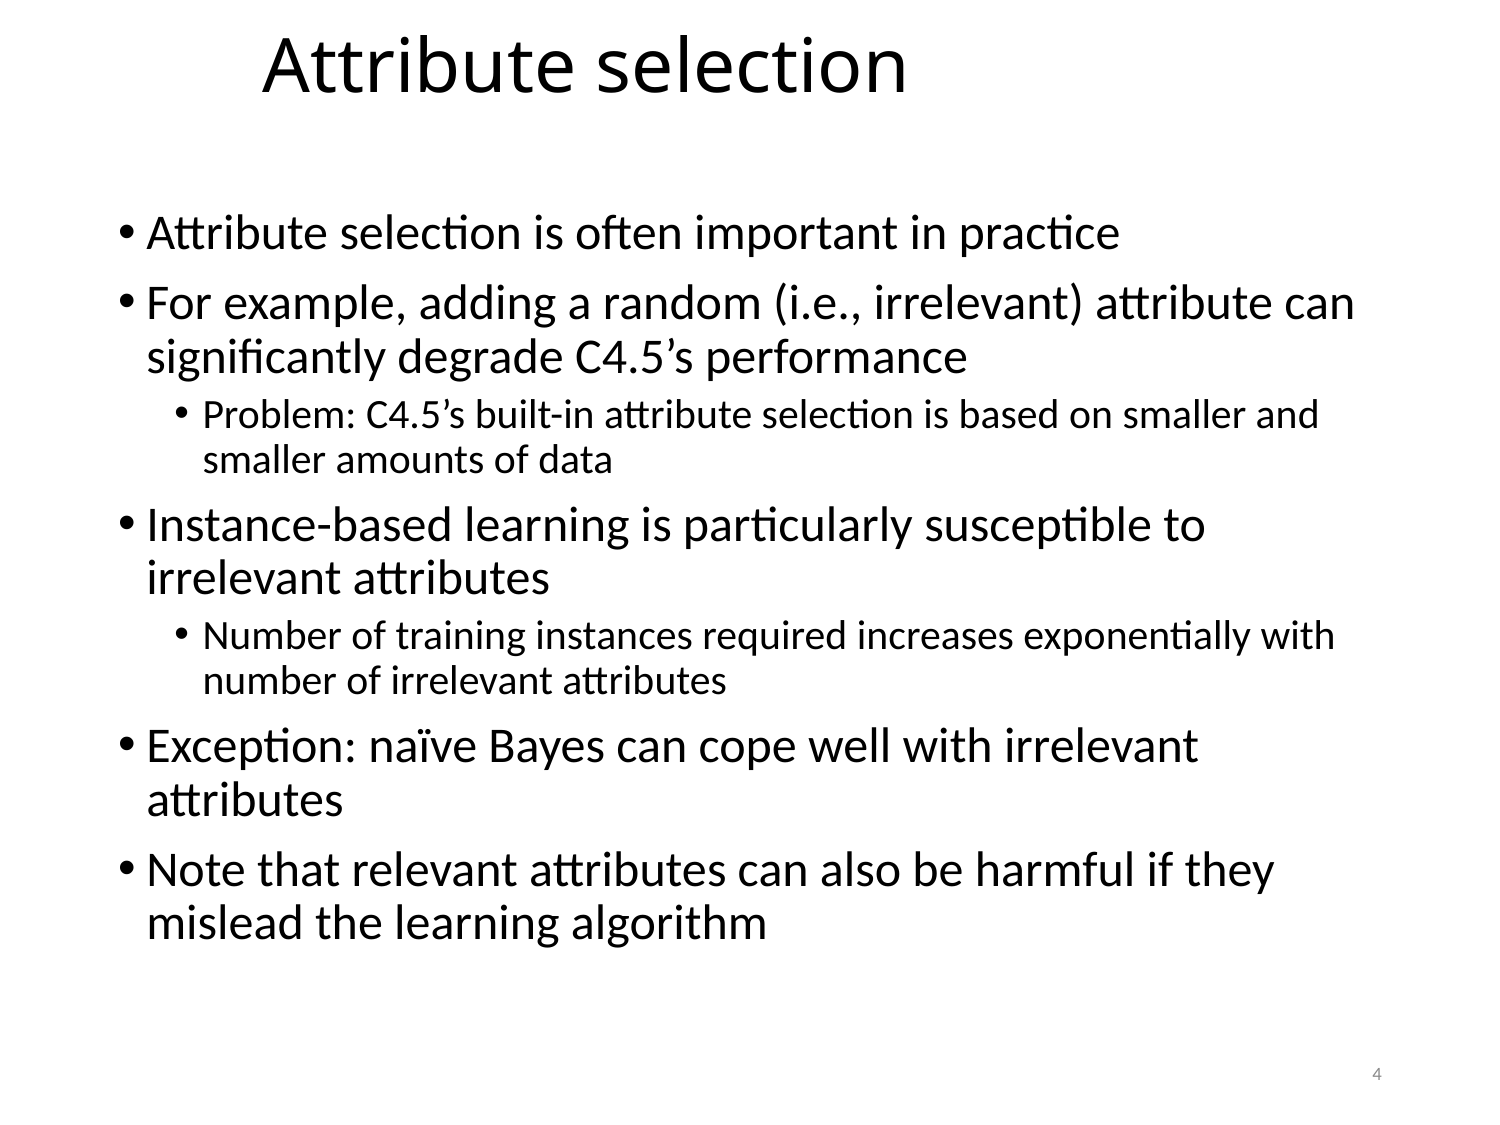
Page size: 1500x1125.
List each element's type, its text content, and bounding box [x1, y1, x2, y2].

list Attribute selection is often important in practice For example, adding a random (i.e., irrelevant) attribute can significantly degrade C4.5’s performance Problem: C4.5’s built-in attribute selection is based on smaller and smaller amounts of data Instance-based learning is particularly susceptible to irrelevant attributes Number of training instances required increases exponentially with number of irrelevant attributes Exception: naïve Bayes can cope well with irrelevant attributes Note that relevant attributes can also be harmful if they mislead the learning algorithm [103, 199, 1397, 1014]
slide_number 4 [1059, 1042, 1397, 1103]
title Attribute selection [247, 10, 1397, 126]
